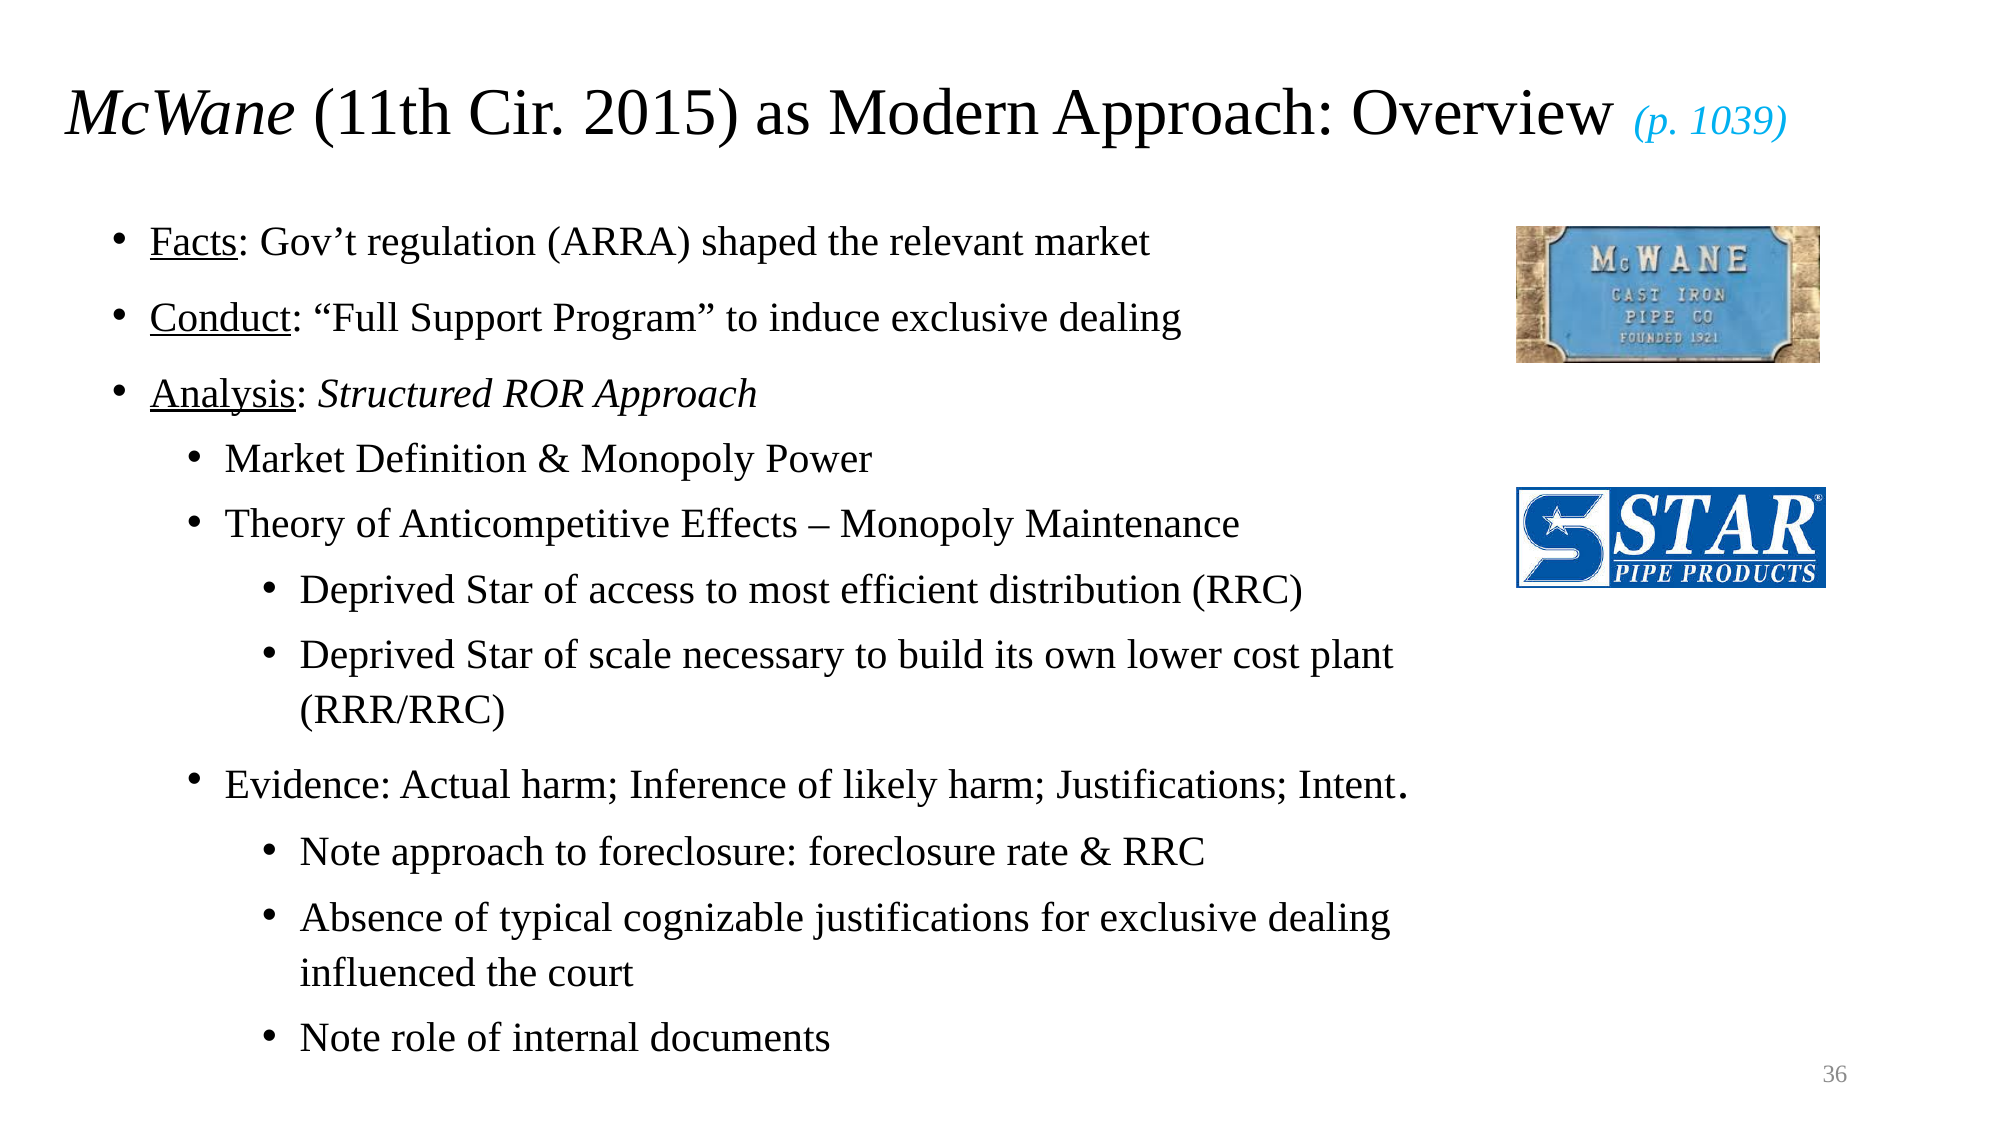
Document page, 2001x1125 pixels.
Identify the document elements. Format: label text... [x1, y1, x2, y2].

picture [1516, 226, 1820, 363]
slide_number 36 [1412, 1042, 1863, 1103]
list Facts: Gov’t regulation (ARRA) shaped the relevant market Conduct: “Full Support Program” to induce exclusive dealing Analysis: Structured ROR Approach Market Definition & Monopoly Power Theory of Anticompetitive Effects – Monopoly Maintenance Deprived Star of access to most efficient distribution (RRC) Deprived Star of scale necessary to build its own lower cost plant (RRR/RRC) Evidence: Actual harm; Inference of likely harm; Justifications; Intent. Note approach to foreclosure: foreclosure rate & RRC Absence of typical cognizable justifications for exclusive dealing influenced the court Note role of internal documents [97, 201, 1445, 1103]
picture [1516, 487, 1826, 588]
title McWane (11th Cir. 2015) as Modern Approach: Overview (p. 1039) [49, 45, 1882, 181]
